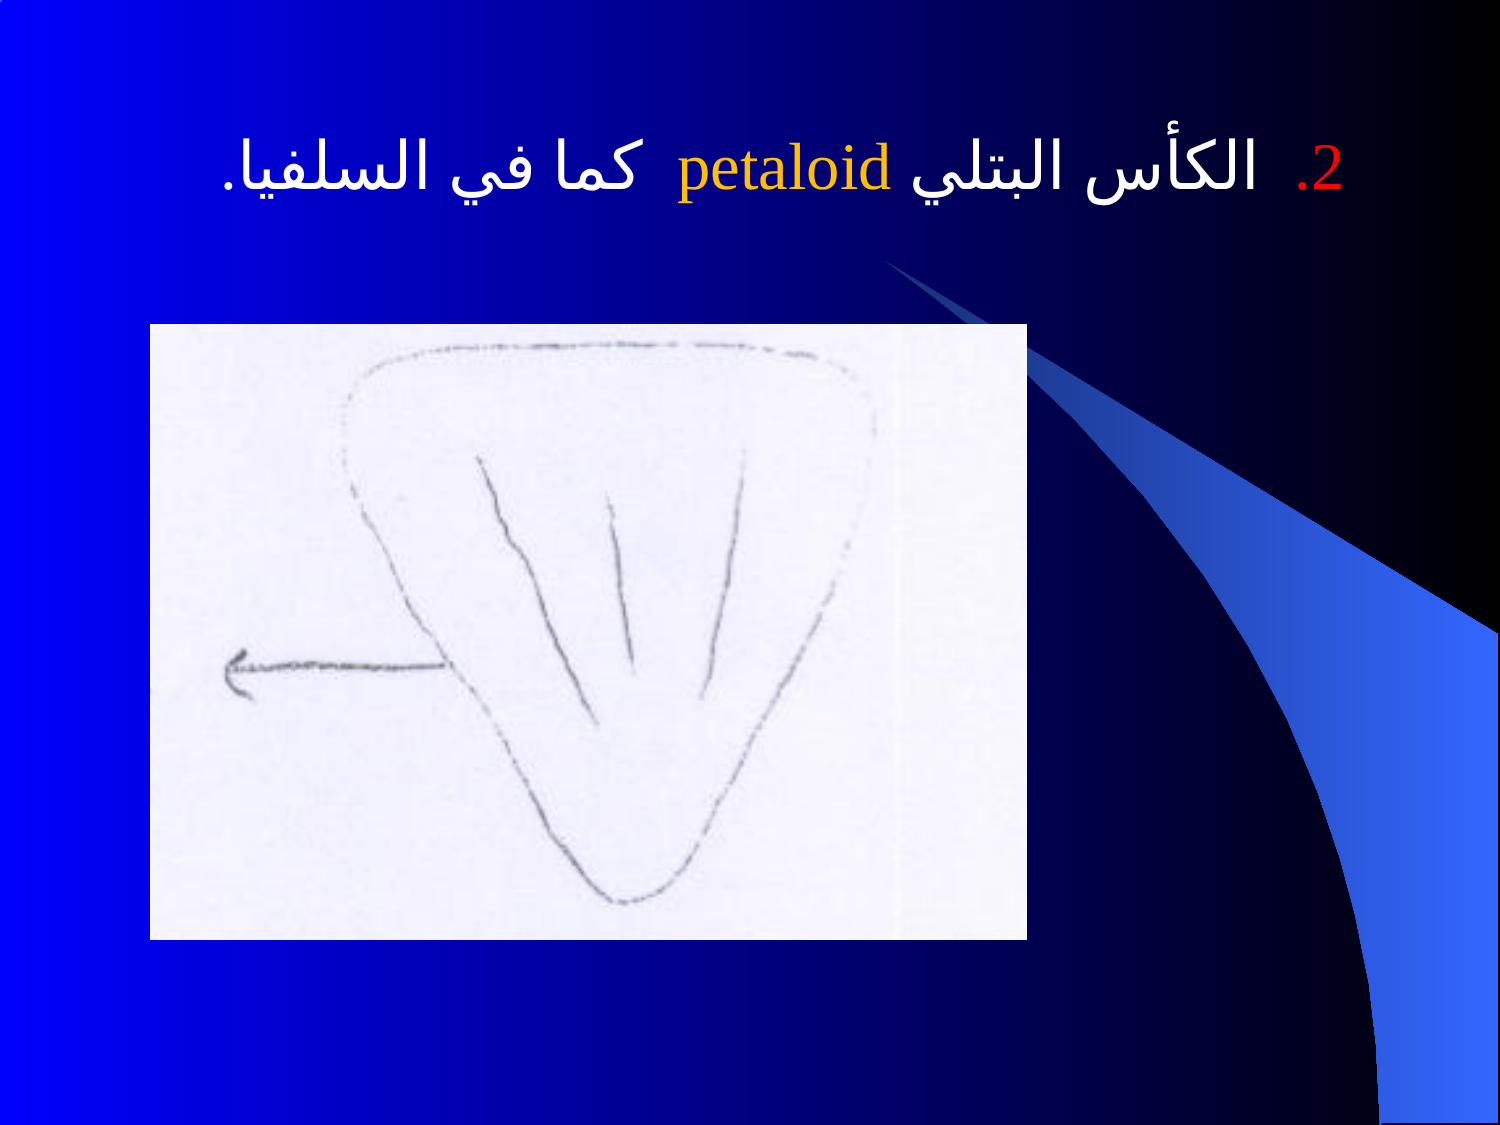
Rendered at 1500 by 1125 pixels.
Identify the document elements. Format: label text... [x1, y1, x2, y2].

picture [149, 324, 1027, 941]
text_box الكأس البتلي petaloid كما في السلفيا. [99, 124, 1375, 275]
